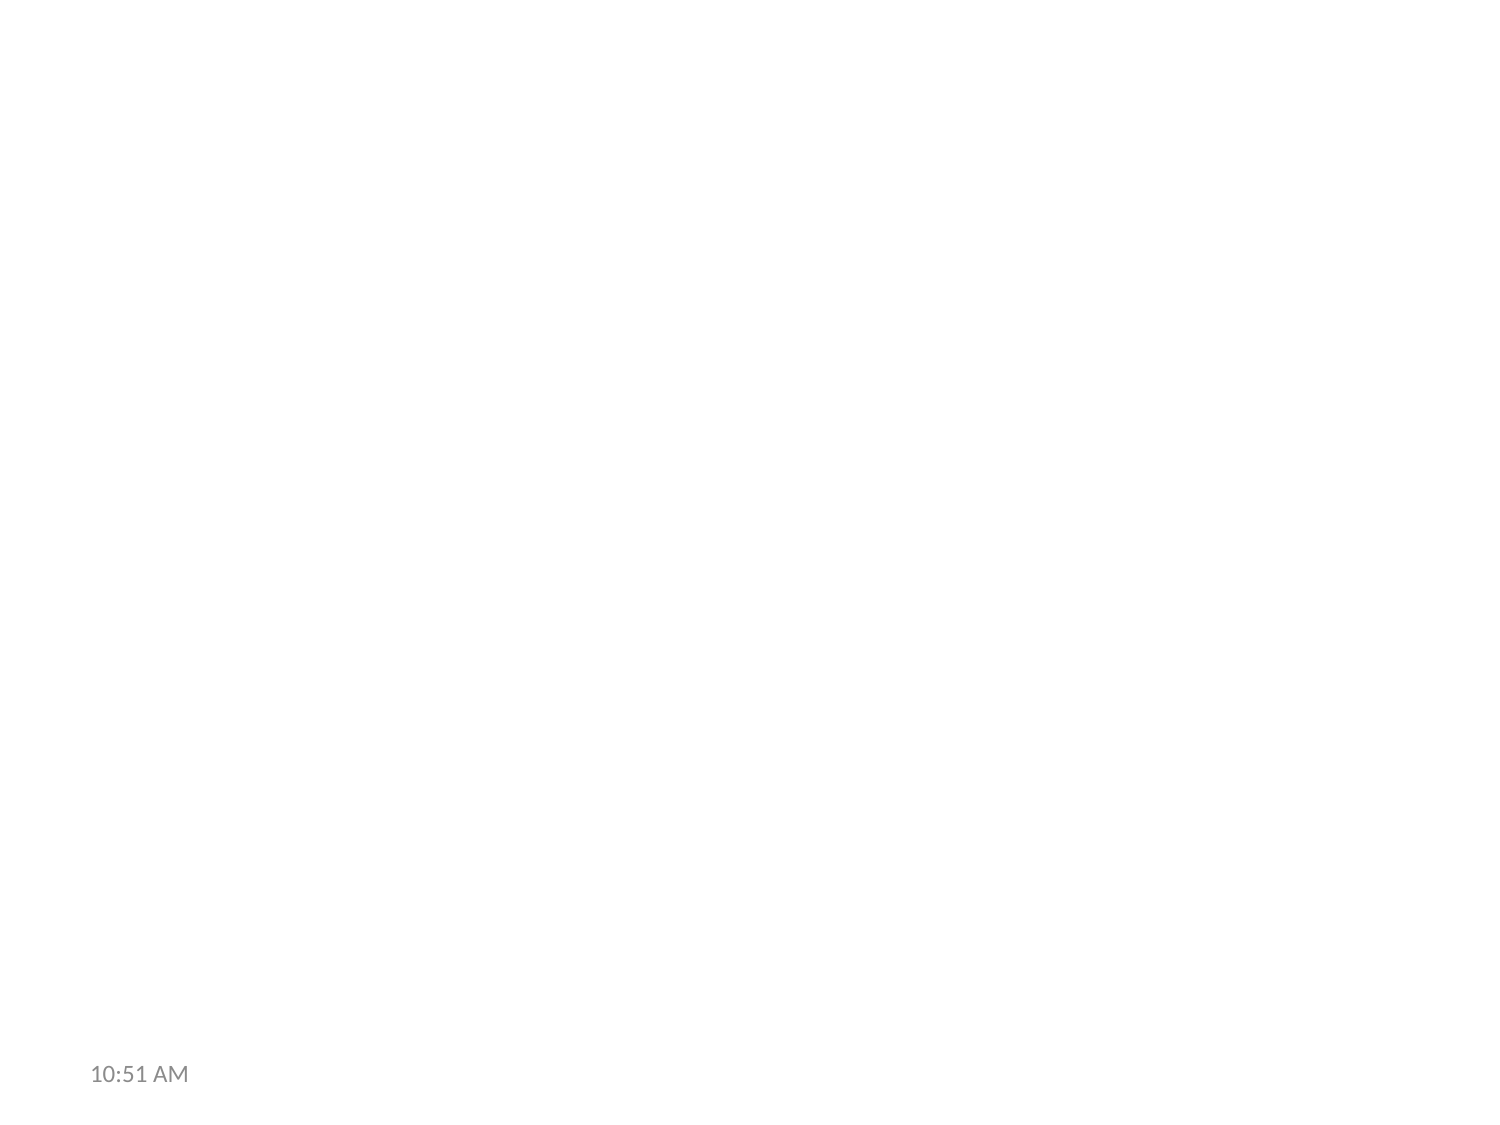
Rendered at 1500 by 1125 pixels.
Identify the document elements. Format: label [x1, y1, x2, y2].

slide_number [75, 1042, 425, 1103]
